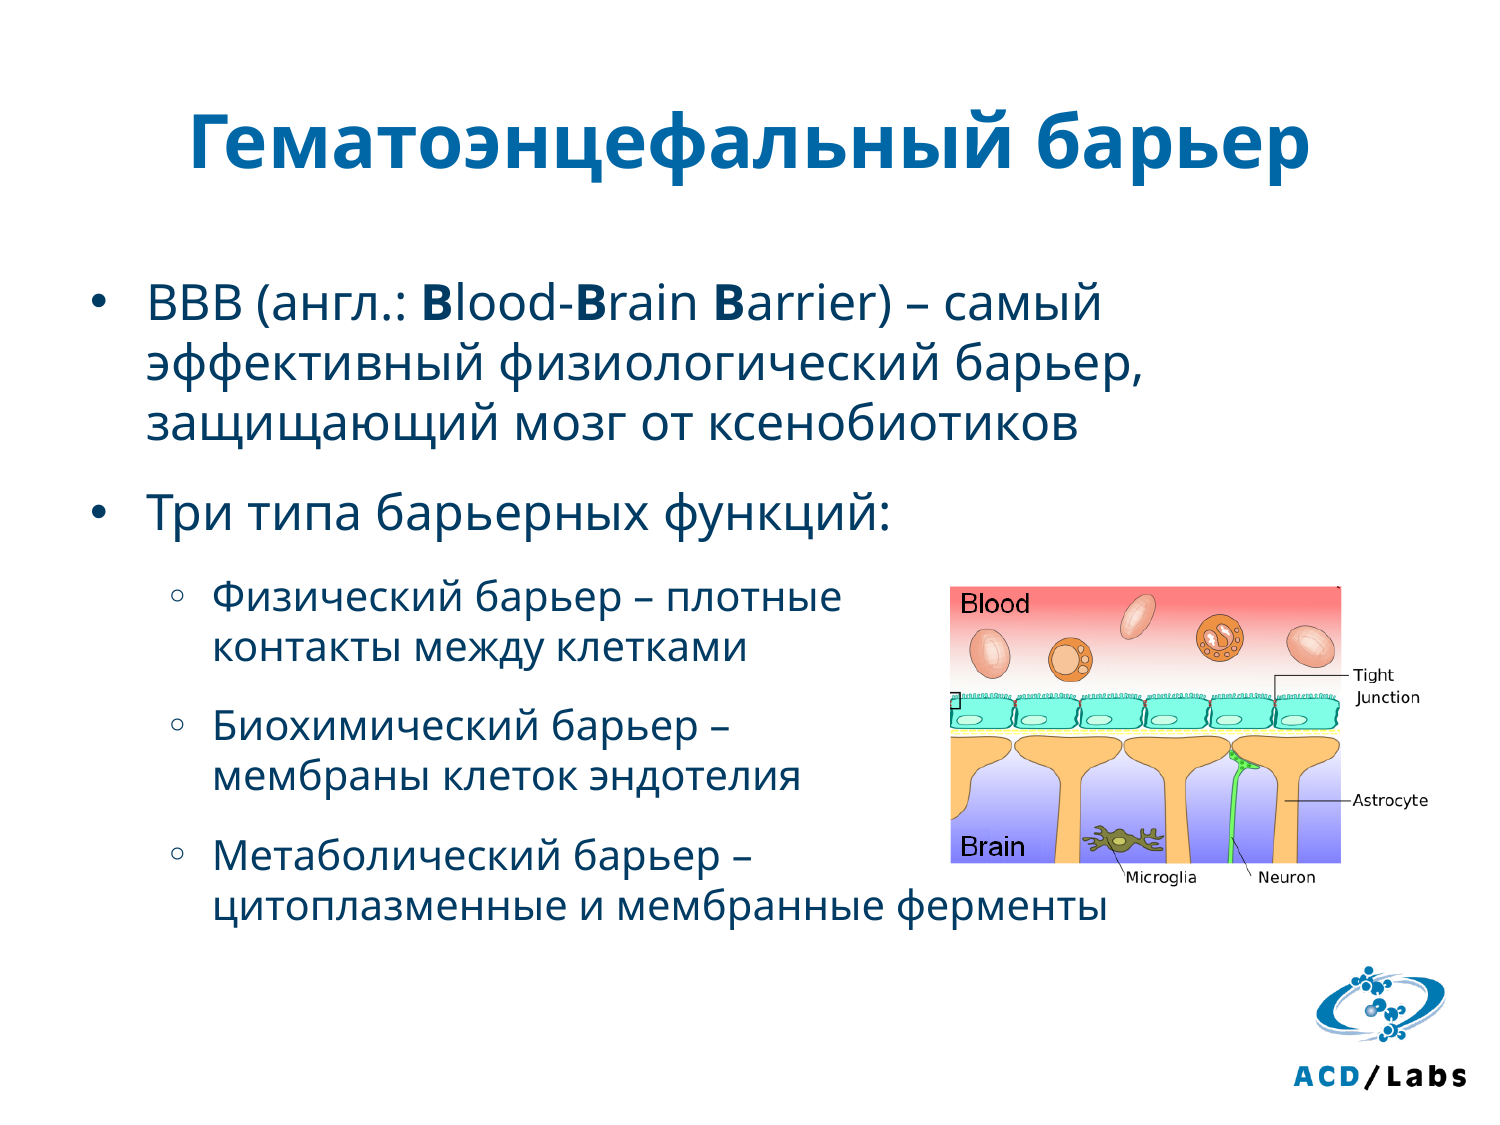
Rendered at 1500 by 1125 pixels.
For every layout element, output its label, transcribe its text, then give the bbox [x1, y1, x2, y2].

picture [1293, 964, 1471, 1101]
picture [1385, 1006, 1397, 1012]
list BBB (англ.: Blood-Brain Barrier) – самый эффективный физиологический барьер, защищающий мозг от ксенобиотиков Три типа барьерных функций: Физический барьер – плотные контакты между клетками Биохимический барьер – мембраны клеток эндотелия Метаболический барьер – цитоплазменные и мембранные ферменты [74, 262, 1426, 1006]
title Гематоэнцефальный барьер [74, 44, 1426, 233]
picture [949, 585, 1439, 890]
